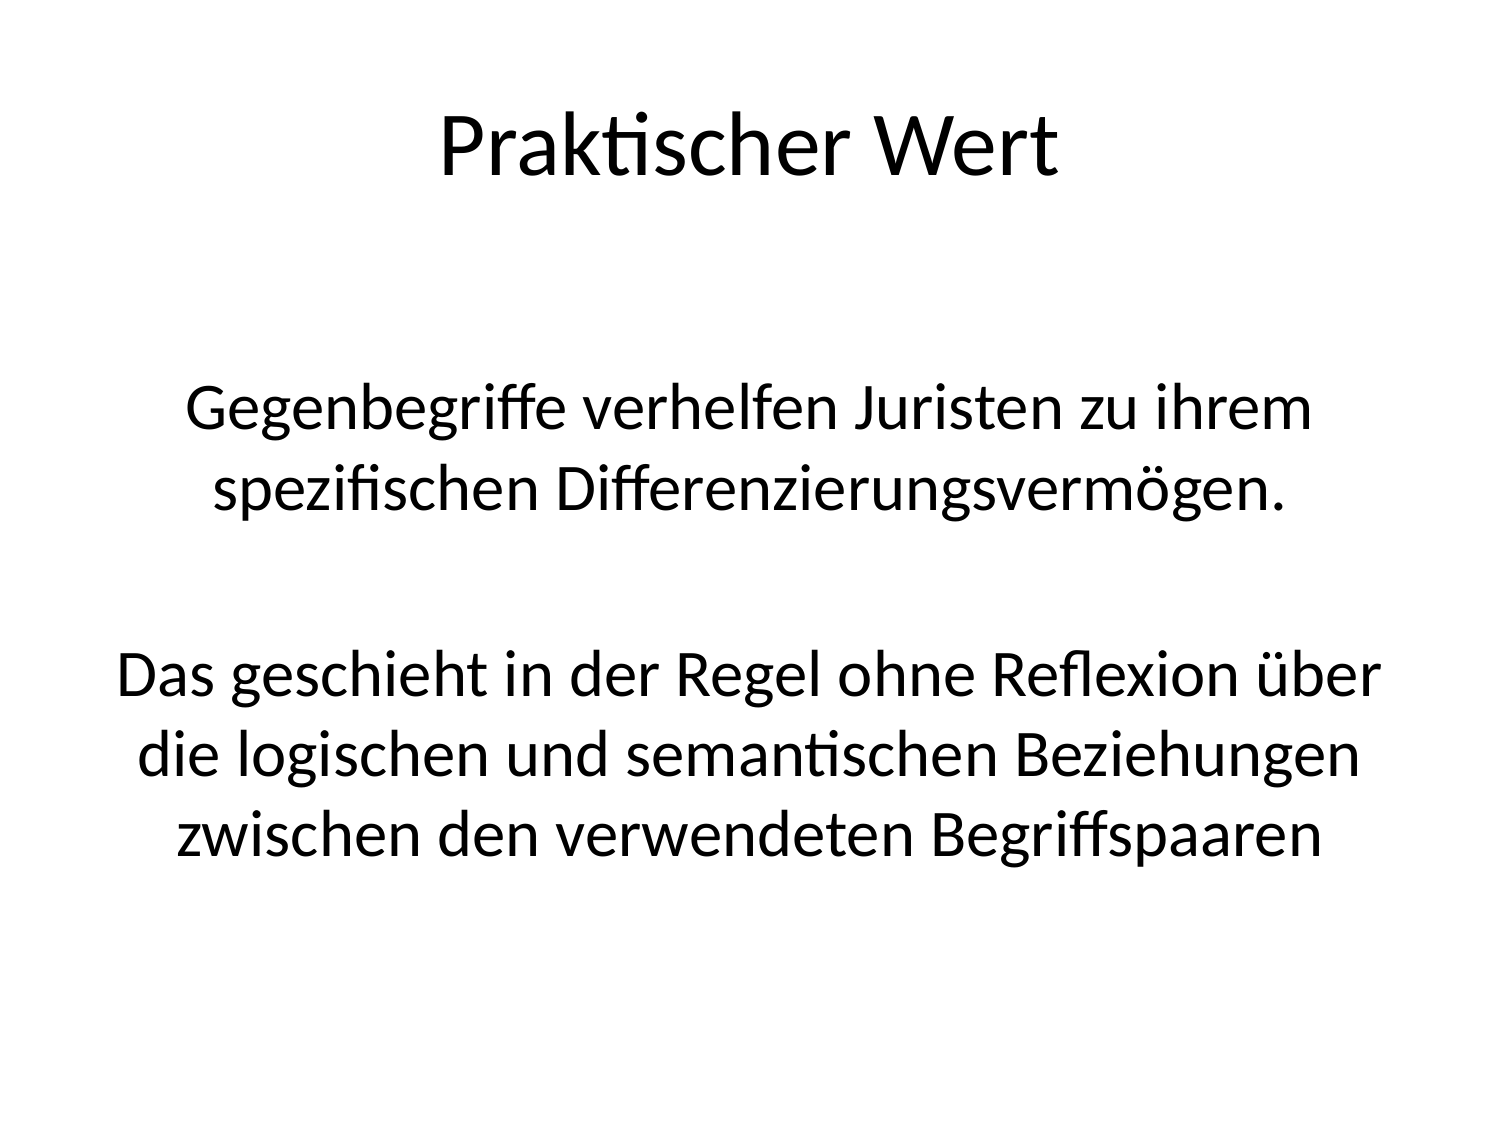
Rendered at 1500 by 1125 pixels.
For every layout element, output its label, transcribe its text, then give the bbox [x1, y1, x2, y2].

title Praktischer Wert [75, 45, 1425, 233]
list Gegenbegriffe verhelfen Juristen zu ihrem spezifischen Differenzierungsvermögen. Das geschieht in der Regel ohne Reflexion über die logischen und semantischen Beziehungen zwischen den verwendeten Begriffspaaren [75, 262, 1425, 1005]
